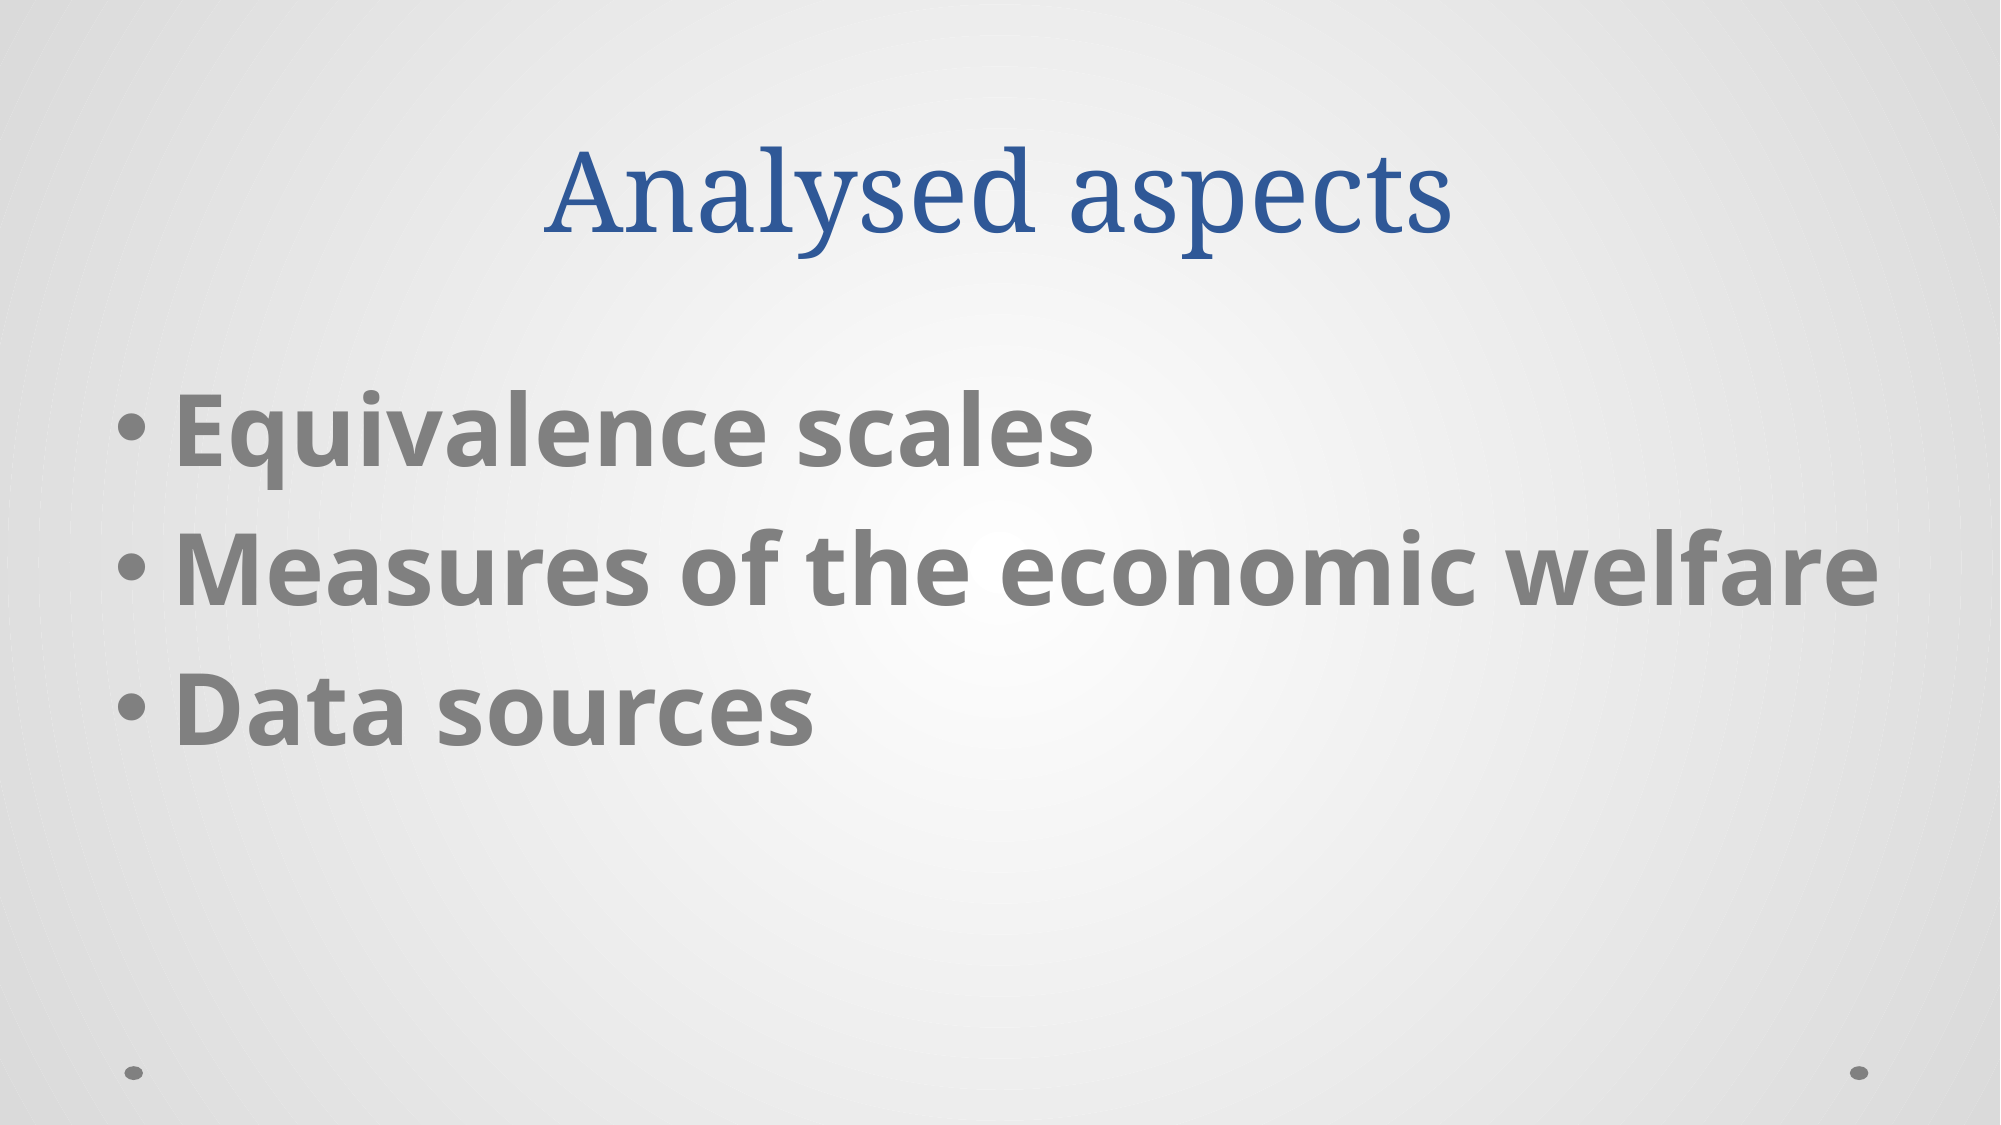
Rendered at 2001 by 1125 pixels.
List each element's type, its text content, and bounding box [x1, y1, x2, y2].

list Equivalence scales Measures of the economic welfare Data sources [99, 358, 1900, 819]
title Analysed aspects [99, 0, 1900, 263]
